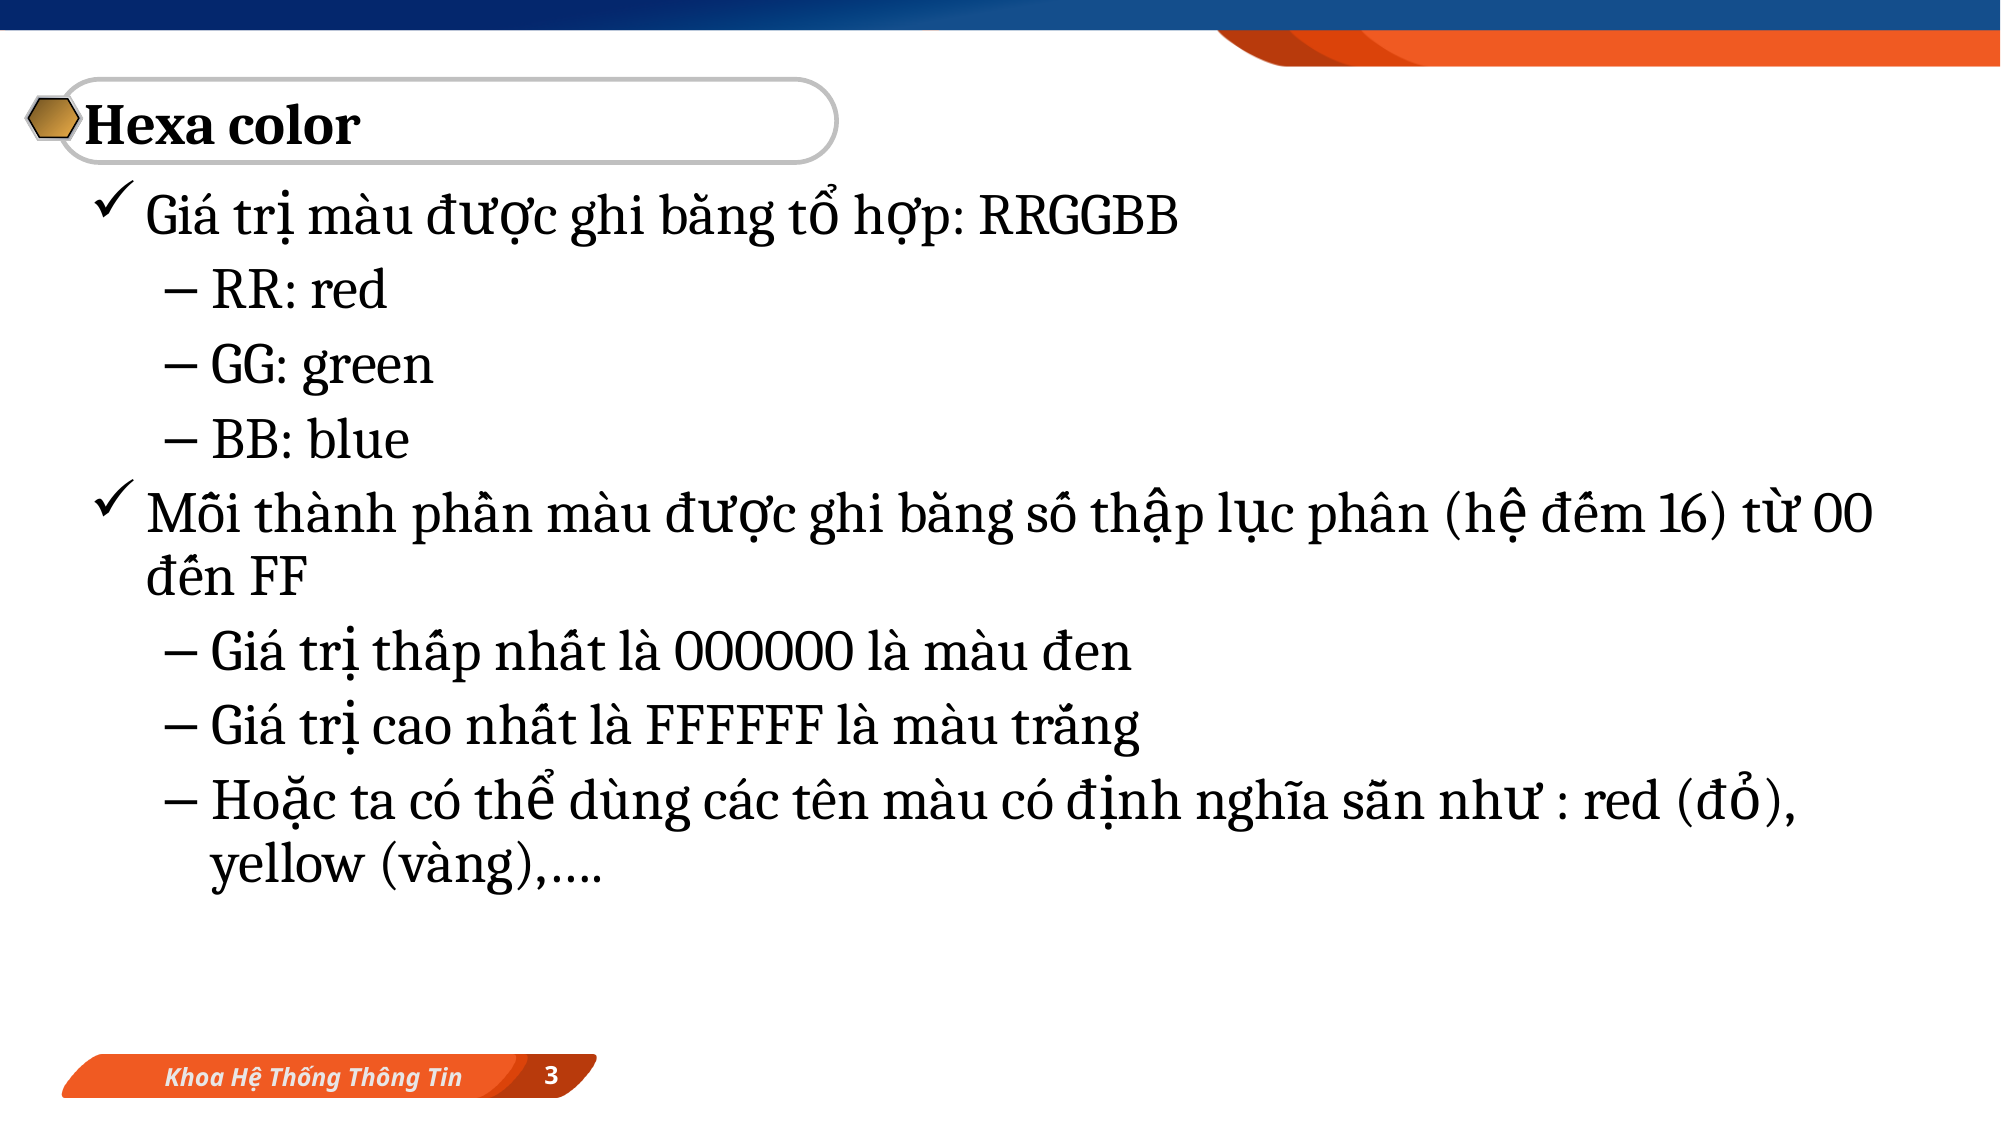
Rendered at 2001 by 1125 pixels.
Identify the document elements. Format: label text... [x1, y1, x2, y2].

picture [34, 1017, 624, 1125]
slide_number 3 [508, 1046, 574, 1106]
footer Khoa Hệ Thống Thông Tin [119, 1054, 508, 1098]
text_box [24, 78, 837, 163]
picture [0, 0, 2001, 71]
text_box Giá trị màu được ghi bằng tổ hợp: RRGGBB RR: red GG: green BB: blue Mỗi thành phần màu được ghi bằng số thập lục phân (hệ đếm 16) từ 00 đến FF Giá trị thấp nhất là 000000 là màu đen Giá trị cao nhất là FFFFFF là màu trắng Hoặc ta có thể dùng các tên màu có định nghĩa sẵn như : red (đỏ), yellow (vàng),…. [74, 176, 1950, 1038]
